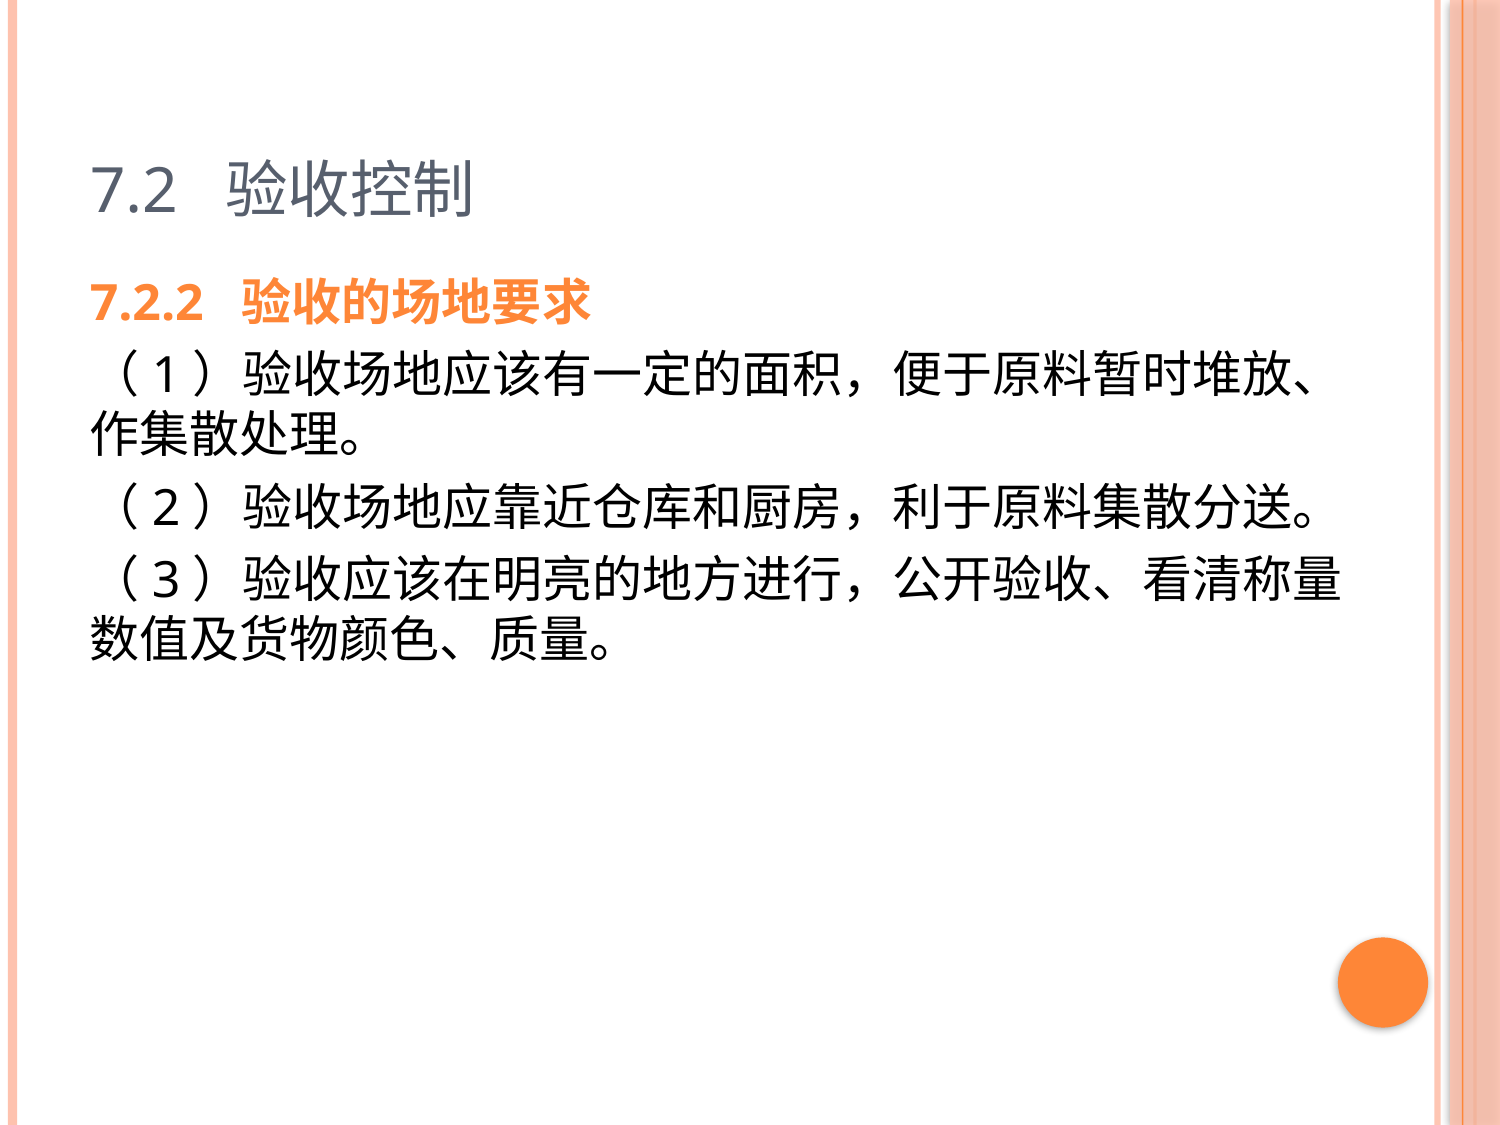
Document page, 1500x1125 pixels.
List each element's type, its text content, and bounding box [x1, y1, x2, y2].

title 7.2 验收控制 [75, 45, 1300, 233]
list 7.2.2 验收的场地要求 （1）验收场地应该有一定的面积，便于原料暂时堆放、作集散处理。 （2）验收场地应靠近仓库和厨房，利于原料集散分送。 （3）验收应该在明亮的地方进行，公开验收、看清称量数值及货物颜色、质量。 [74, 262, 1374, 1063]
